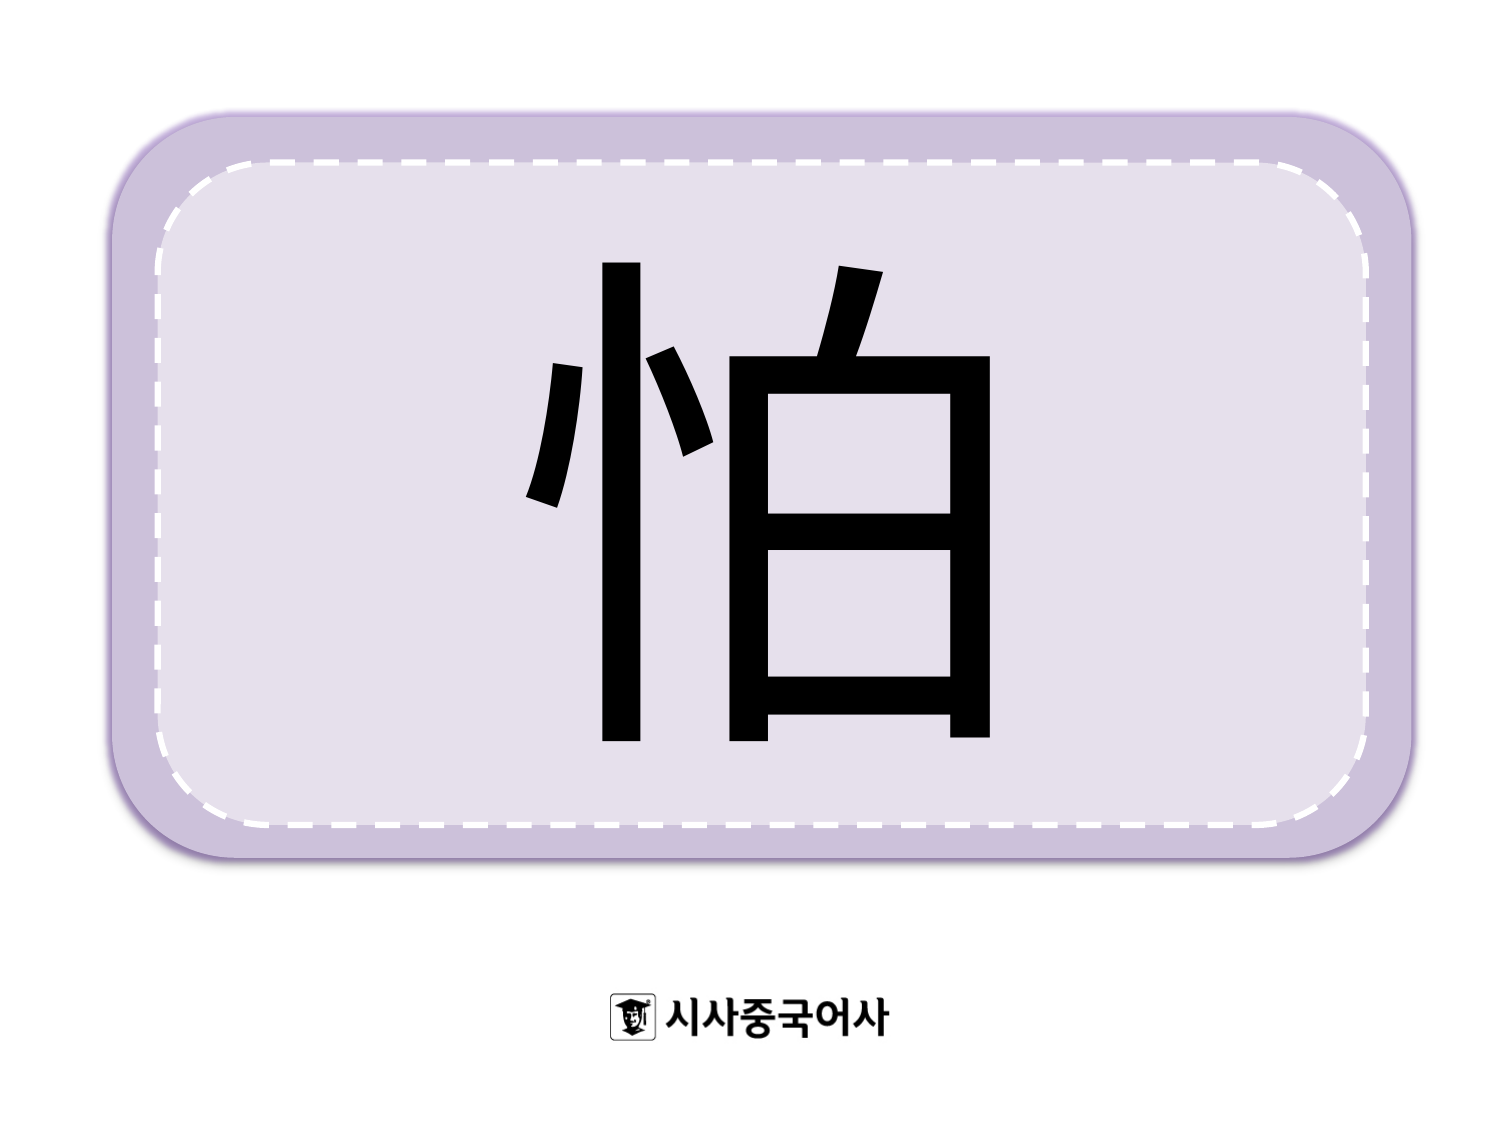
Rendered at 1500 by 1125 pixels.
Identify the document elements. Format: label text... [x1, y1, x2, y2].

picture [602, 987, 898, 1047]
text_box 怕 [162, 160, 1371, 824]
